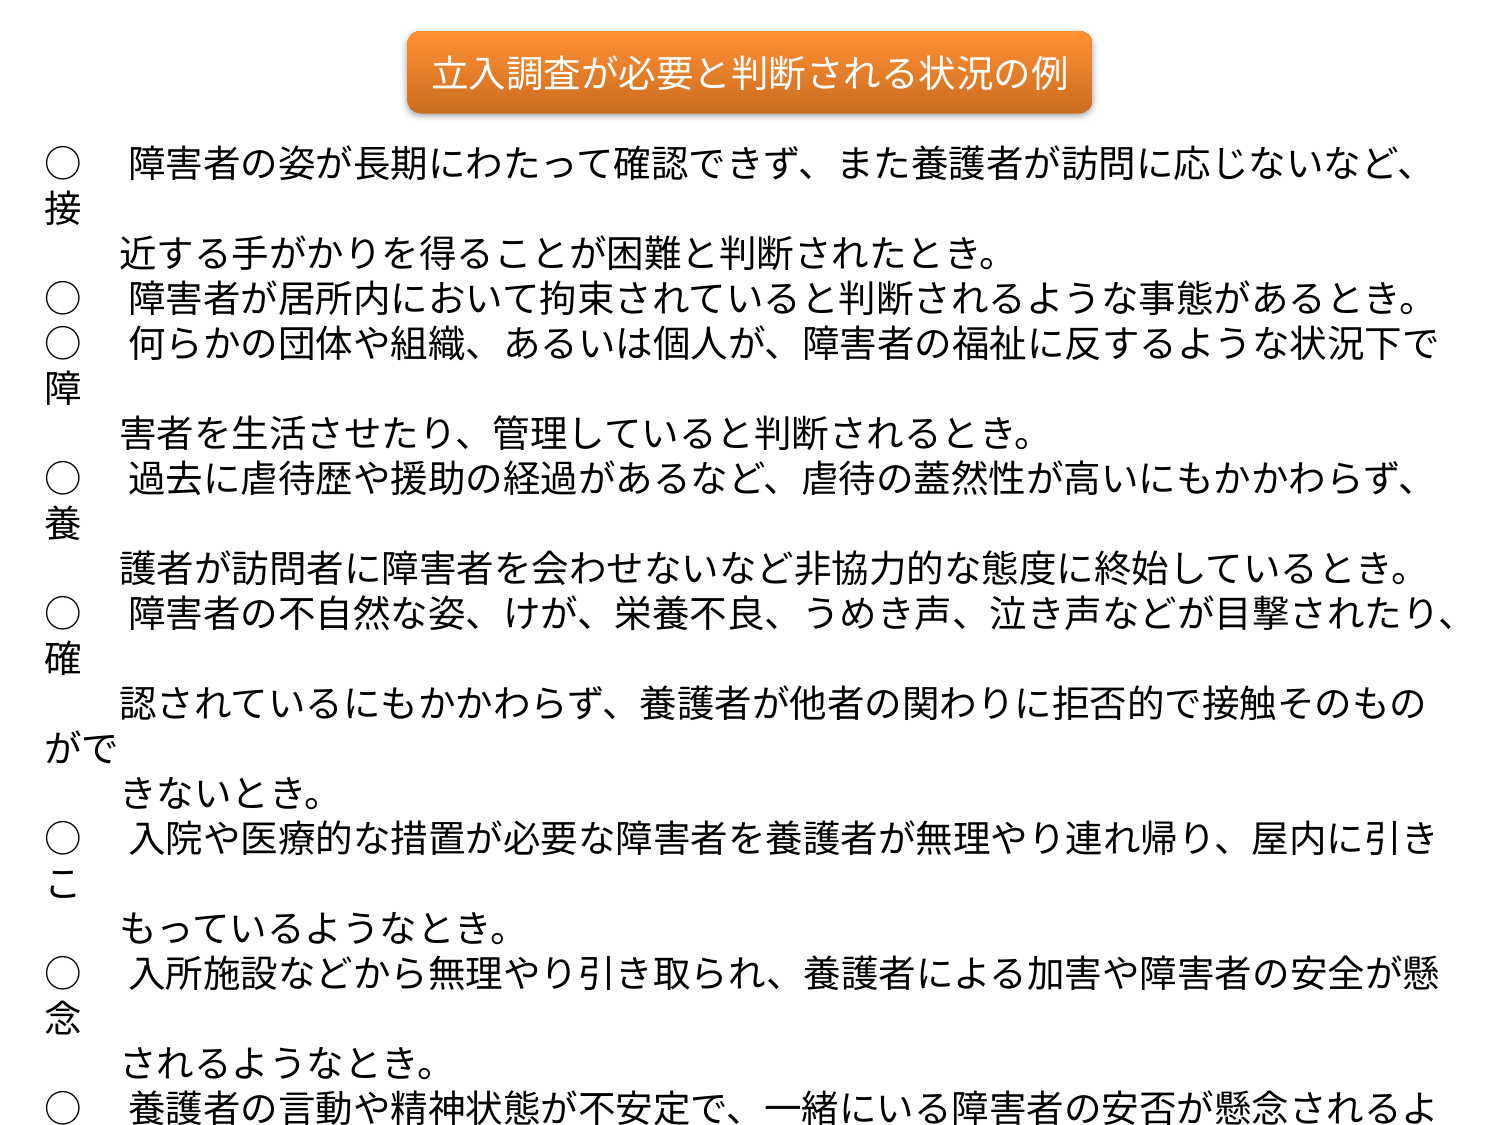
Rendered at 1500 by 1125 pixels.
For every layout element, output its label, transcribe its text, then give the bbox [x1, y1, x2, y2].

text_box 立入調査が必要と判断される状況の例 ○ 障害者の姿が長期にわたって確認できず、また養護者が訪問に応じないなど、接 近する手がかりを得ることが困難と判断されたとき。 ○ 障害者が居所内において拘束されていると判断されるような事態があるとき。 ○ 何らかの団体や組織、あるいは個人が、障害者の福祉に反するような状況下で障 害者を生活させたり、管理していると判断されるとき。 ○ 過去に虐待歴や援助の経過があるなど、虐待の蓋然性が高いにもかかわらず、養 護者が訪問者に障害者を会わせないなど非協力的な態度に終始しているとき。 ○ 障害者の不自然な姿、けが、栄養不良、うめき声、泣き声などが目撃されたり、確 認されているにもかかわらず、養護者が他者の関わりに拒否的で接触そのものがで きないとき。 ○ 入院や医療的な措置が必要な障害者を養護者が無理やり連れ帰り、屋内に引きこ もっているようなとき。 ○ 入所施設などから無理やり引き取られ、養護者による加害や障害者の安全が懸念 されるようなとき。 ○ 養護者の言動や精神状態が不安定で、一緒にいる障害者の安否が懸念されるよう な事態にあるとき。 ○ 家族全体が閉鎖的、孤立的な生活状況にあり、障害者の生活実態の把握が必要と 判断されるようなとき。 ○ その他、虐待の蓋然性が高いと判断されたり、障害者の権利や福祉上問題がある と推定されるにもかかわらず、養護者が拒否的で実態の把握や障害者の保護が困 難であるとき。 [29, 42, 1471, 1125]
text_box [407, 30, 1093, 42]
